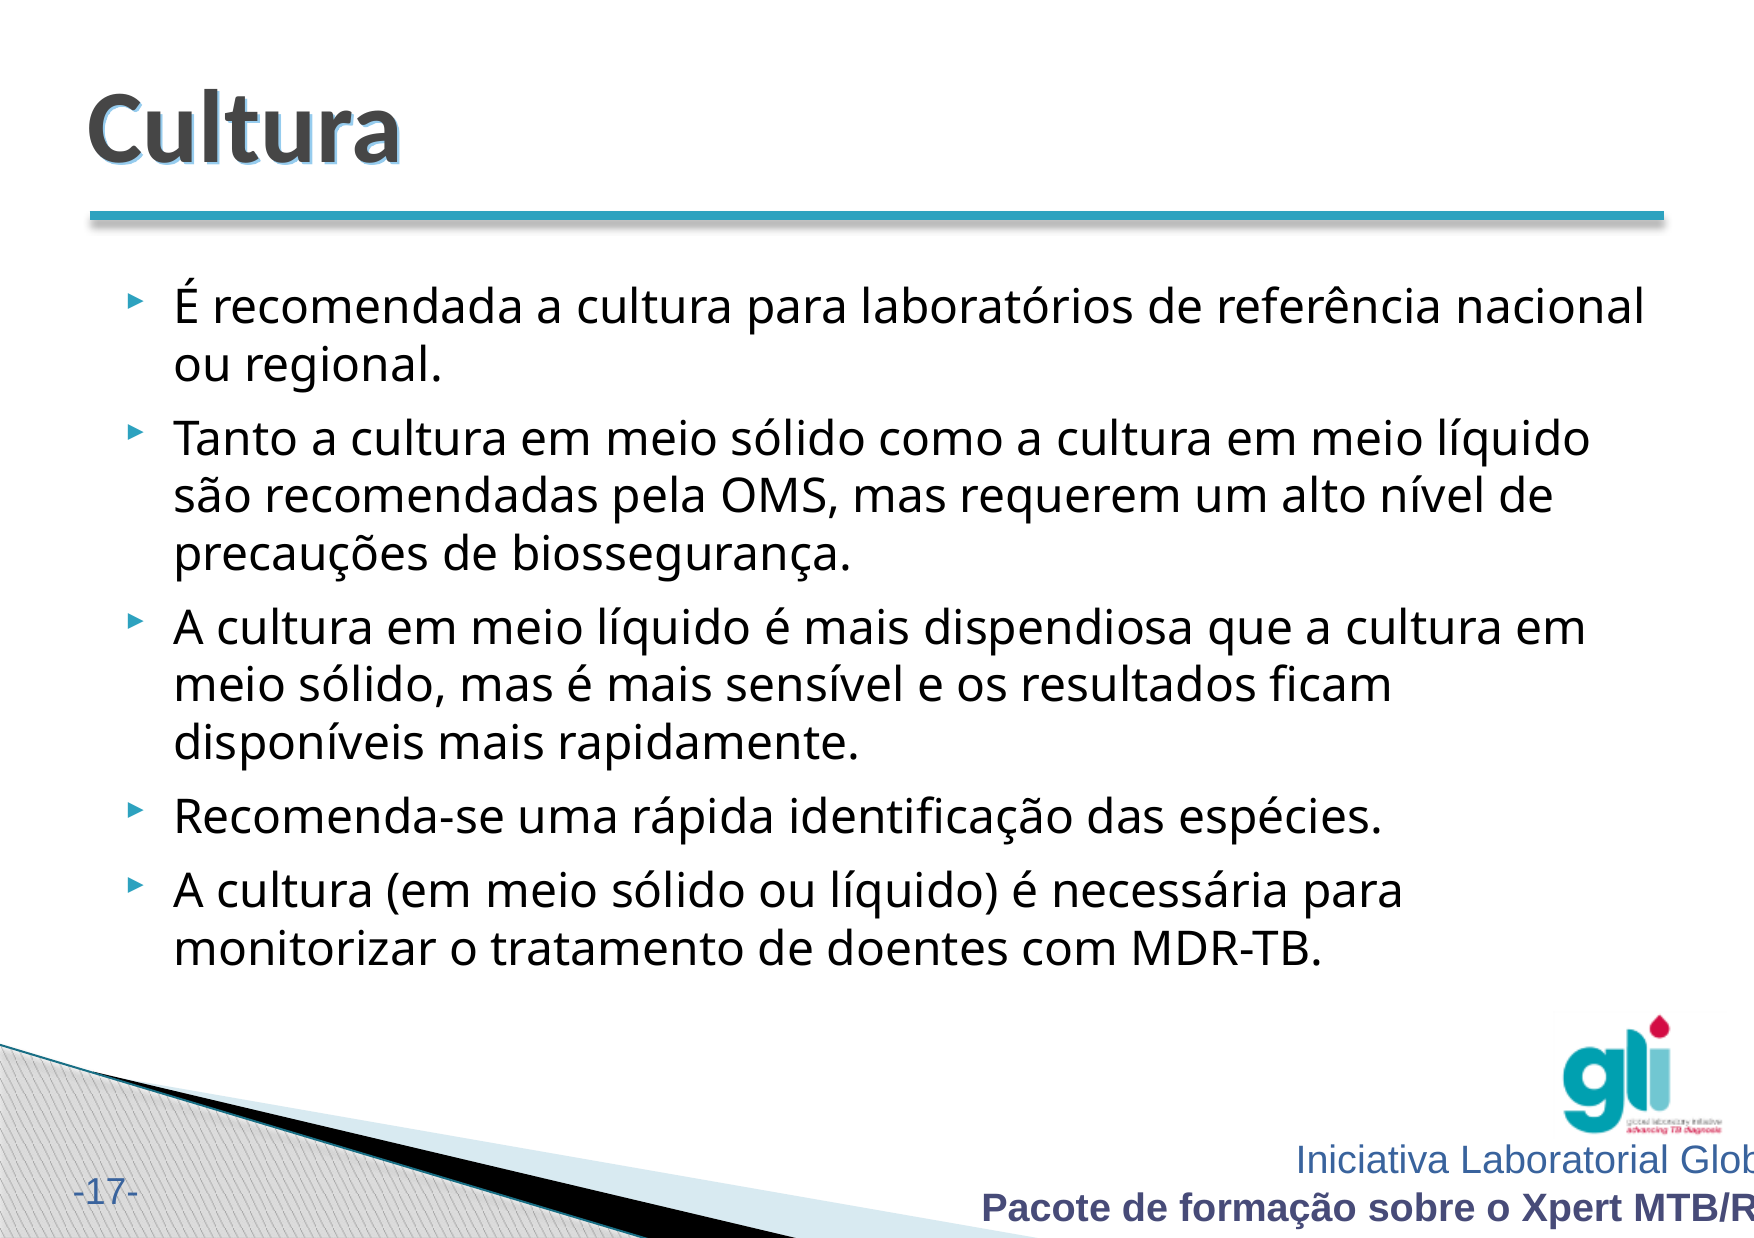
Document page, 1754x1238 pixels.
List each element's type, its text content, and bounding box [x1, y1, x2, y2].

picture [1553, 1011, 1727, 1139]
title Cultura [87, 49, 1666, 216]
list É recomendada a cultura para laboratórios de referência nacional ou regional. Tanto a cultura em meio sólido como a cultura em meio líquido são recomendadas pela OMS, mas requerem um alto nível de precauções de biossegurança. A cultura em meio líquido é mais dispendiosa que a cultura em meio sólido, mas é mais sensível e os resultados ficam disponíveis mais rapidamente. Recomenda-se uma rápida identificação das espécies. A cultura (em meio sólido ou líquido) é necessária para monitorizar o tratamento de doentes com MDR-TB. [87, 267, 1666, 996]
